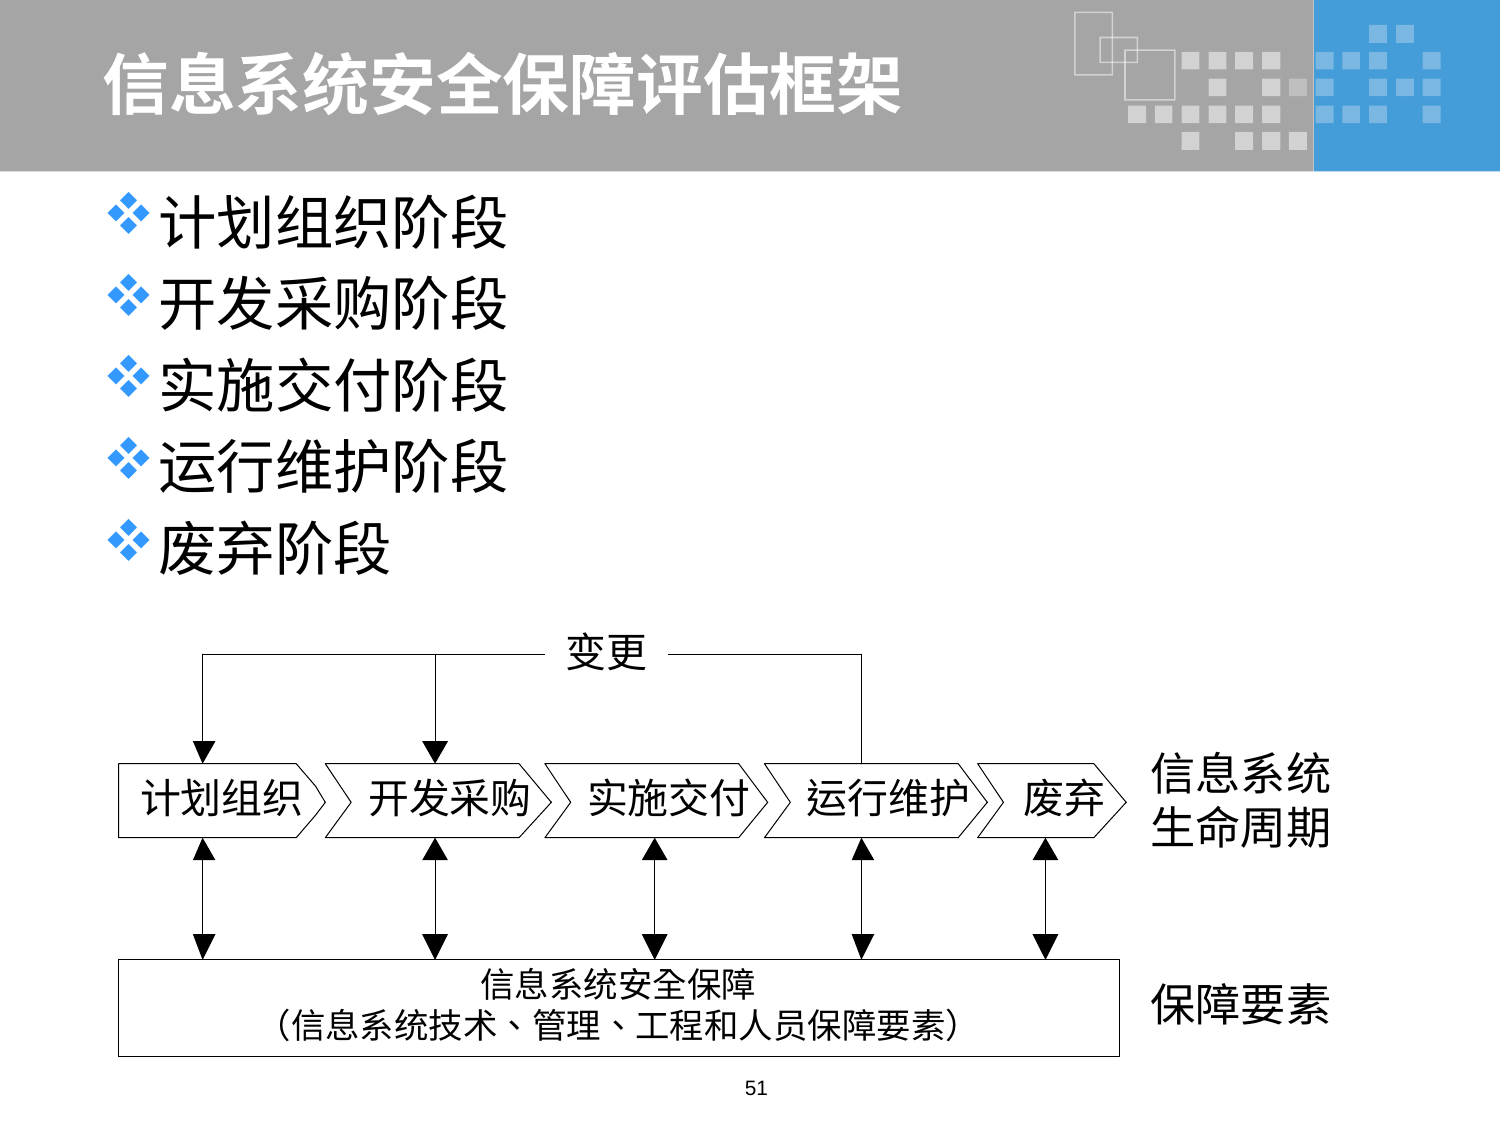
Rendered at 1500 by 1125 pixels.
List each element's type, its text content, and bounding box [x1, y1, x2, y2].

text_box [111, 612, 1366, 1068]
list 计划组织阶段 开发采购阶段 实施交付阶段 运行维护阶段 废弃阶段 [87, 178, 1432, 1083]
title 信息系统安全保障评估框架 [87, 42, 1252, 123]
slide_number 51 [687, 1077, 826, 1111]
